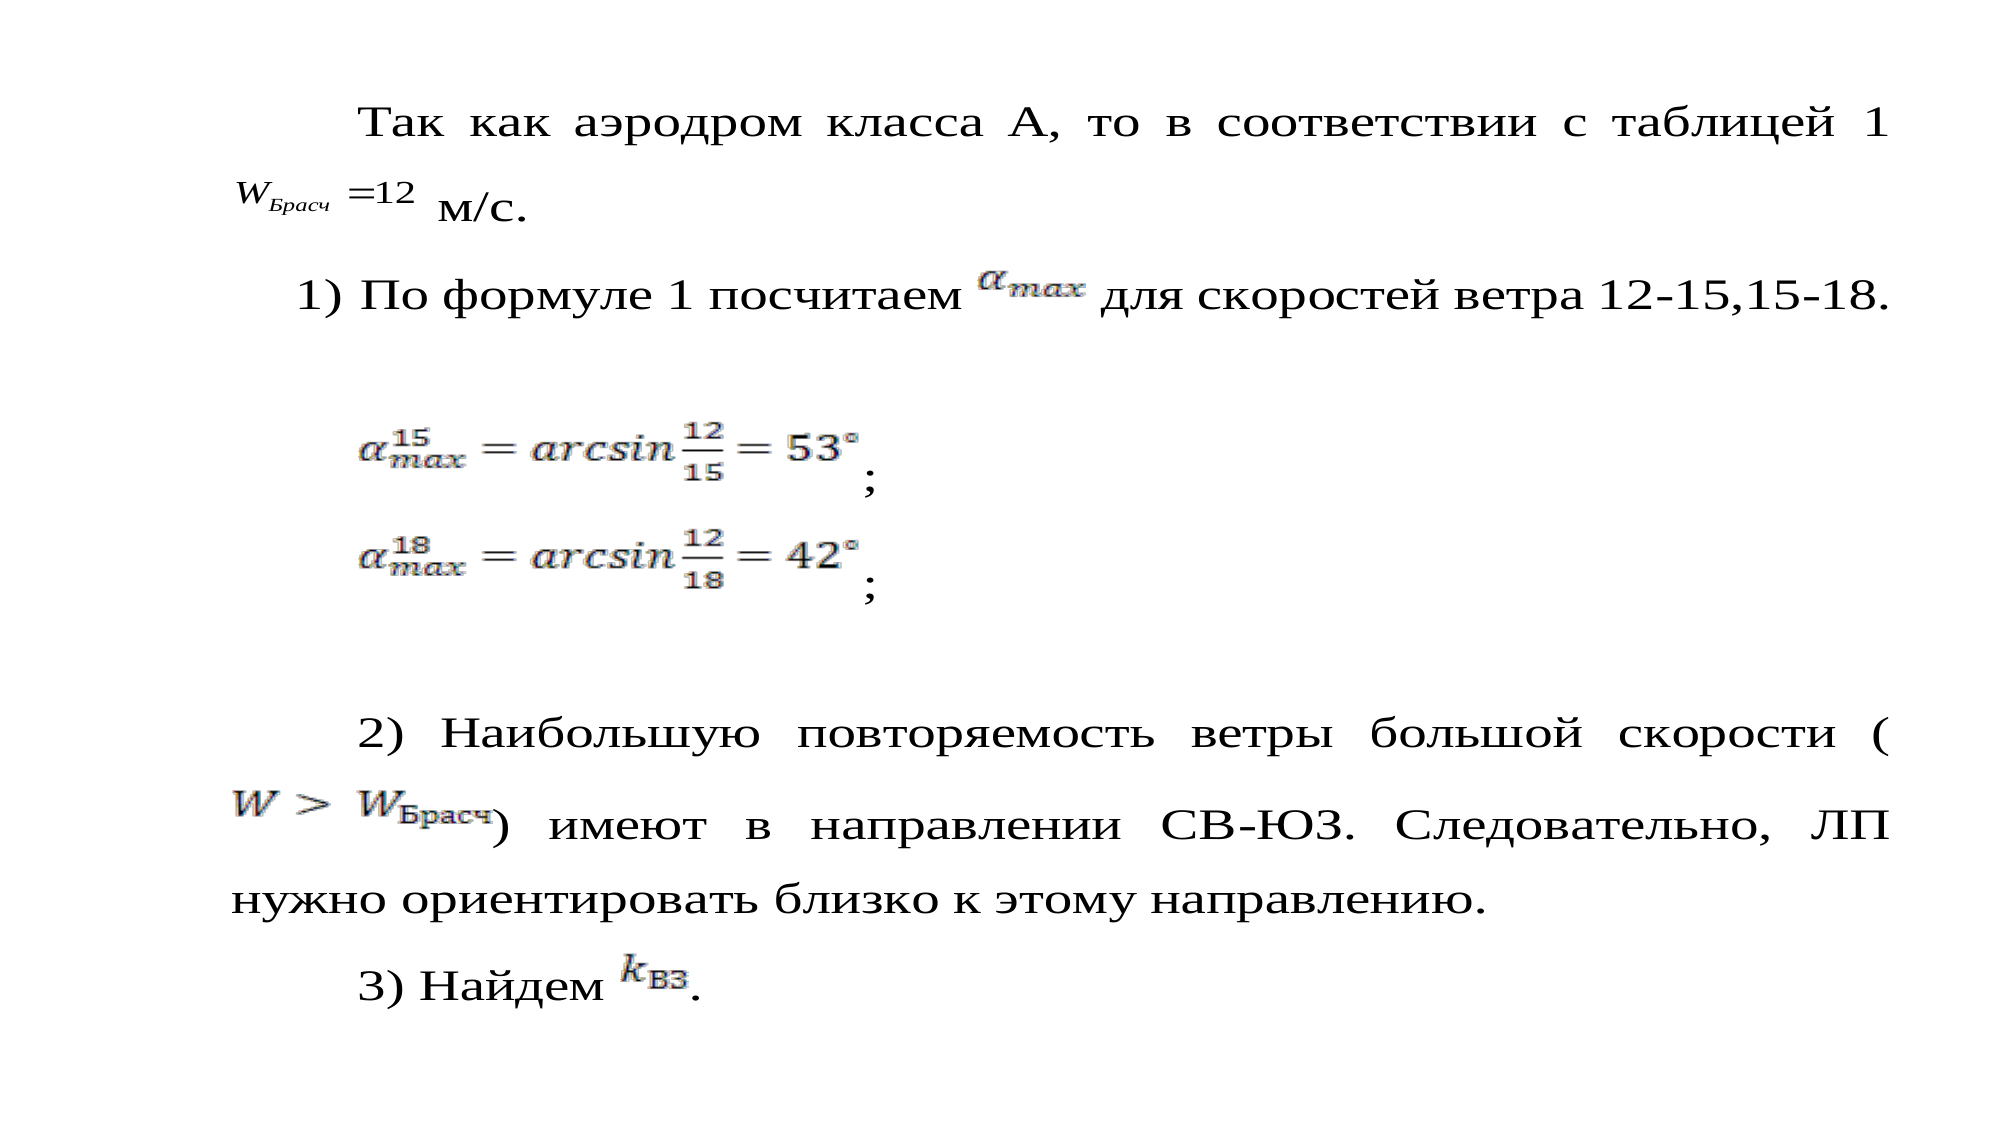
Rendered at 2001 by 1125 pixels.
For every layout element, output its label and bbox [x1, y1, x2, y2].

picture [230, 97, 1892, 1036]
